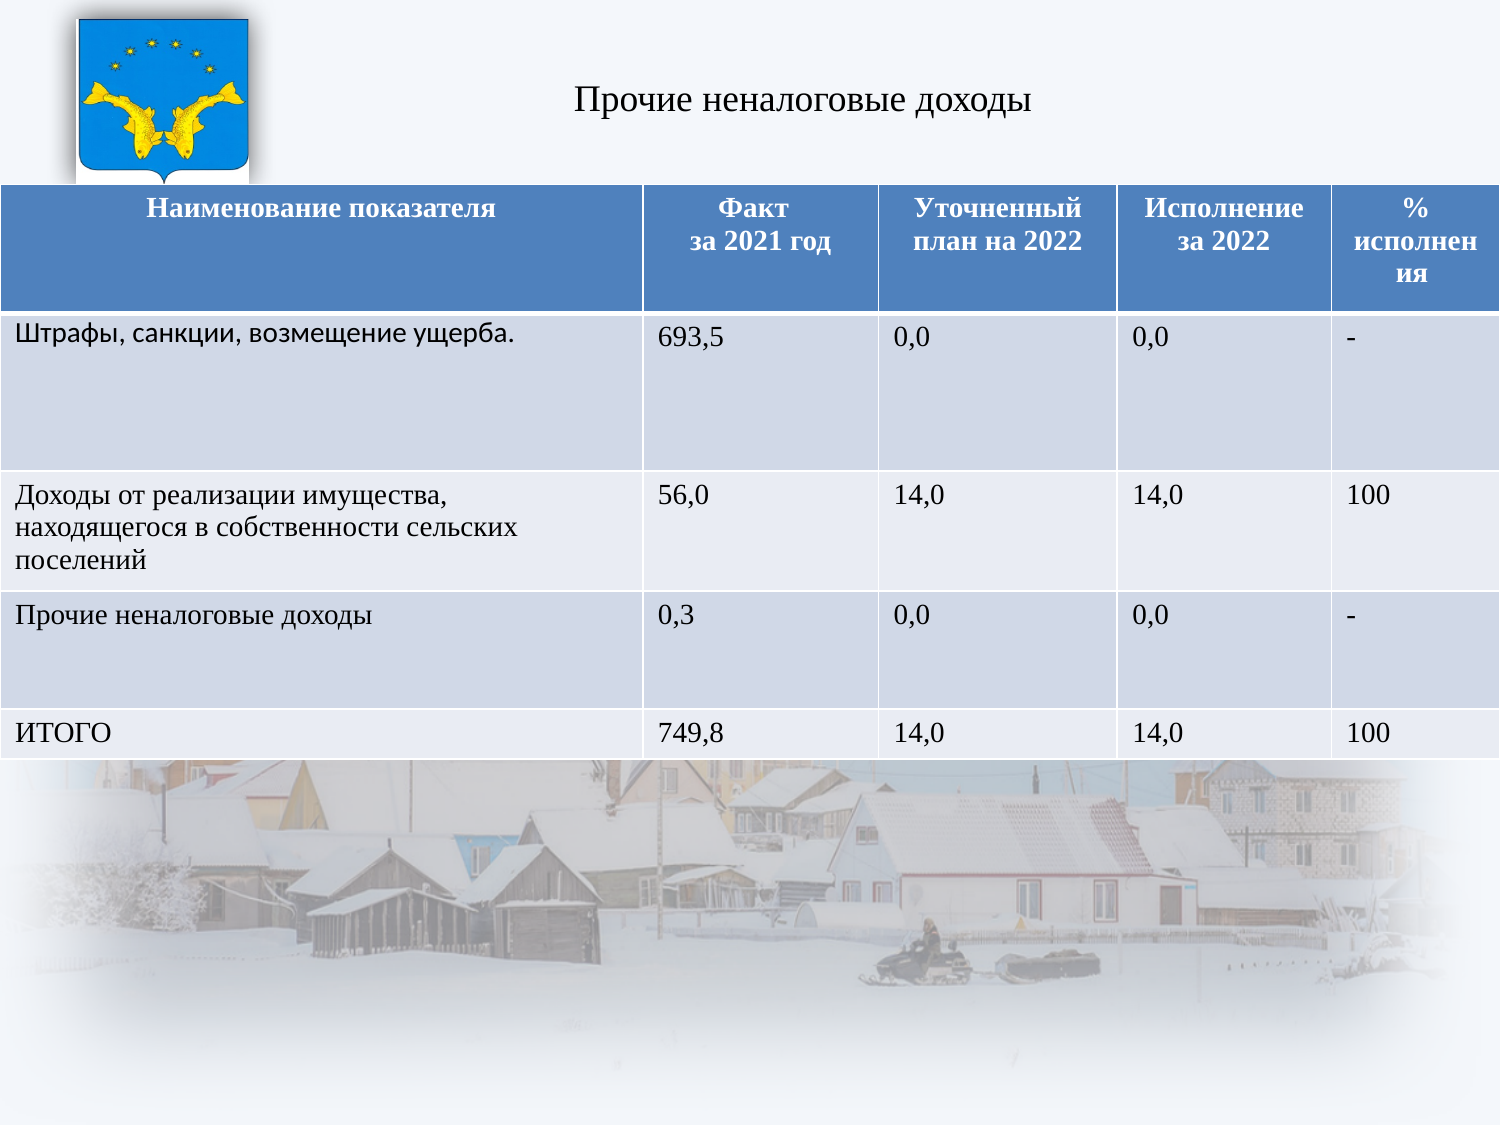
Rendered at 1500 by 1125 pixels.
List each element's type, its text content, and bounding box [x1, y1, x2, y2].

picture [0, 550, 1483, 1125]
text_box Прочие неналоговые доходы [277, 66, 1329, 127]
table_cell 100 [1488, 710, 1499, 758]
table_header % исполнения [1332, 185, 1499, 311]
table_cell 56,0 [644, 472, 878, 549]
table_header Факт за 2021 год [644, 185, 878, 311]
table_cell - [1488, 592, 1499, 708]
table_cell 14,0 [879, 472, 1116, 549]
table_cell 693,5 [644, 316, 878, 470]
table_header Уточненный план на 2022 [879, 185, 1116, 311]
table_cell 0,0 [1118, 316, 1331, 470]
table_header Исполнение за 2022 [1118, 185, 1331, 311]
table_cell 0,0 [879, 316, 1116, 470]
table_cell 100 [1332, 472, 1499, 590]
table_cell Доходы от реализации имущества, находящегося в собственности сельских поселений [1, 472, 642, 549]
table_cell - [1332, 316, 1499, 470]
picture [76, 18, 249, 185]
table_cell Штрафы, санкции, возмещение ущерба. [1, 316, 642, 470]
table_cell 14,0 [1118, 472, 1331, 549]
table_header Наименование показателя [1, 185, 642, 311]
